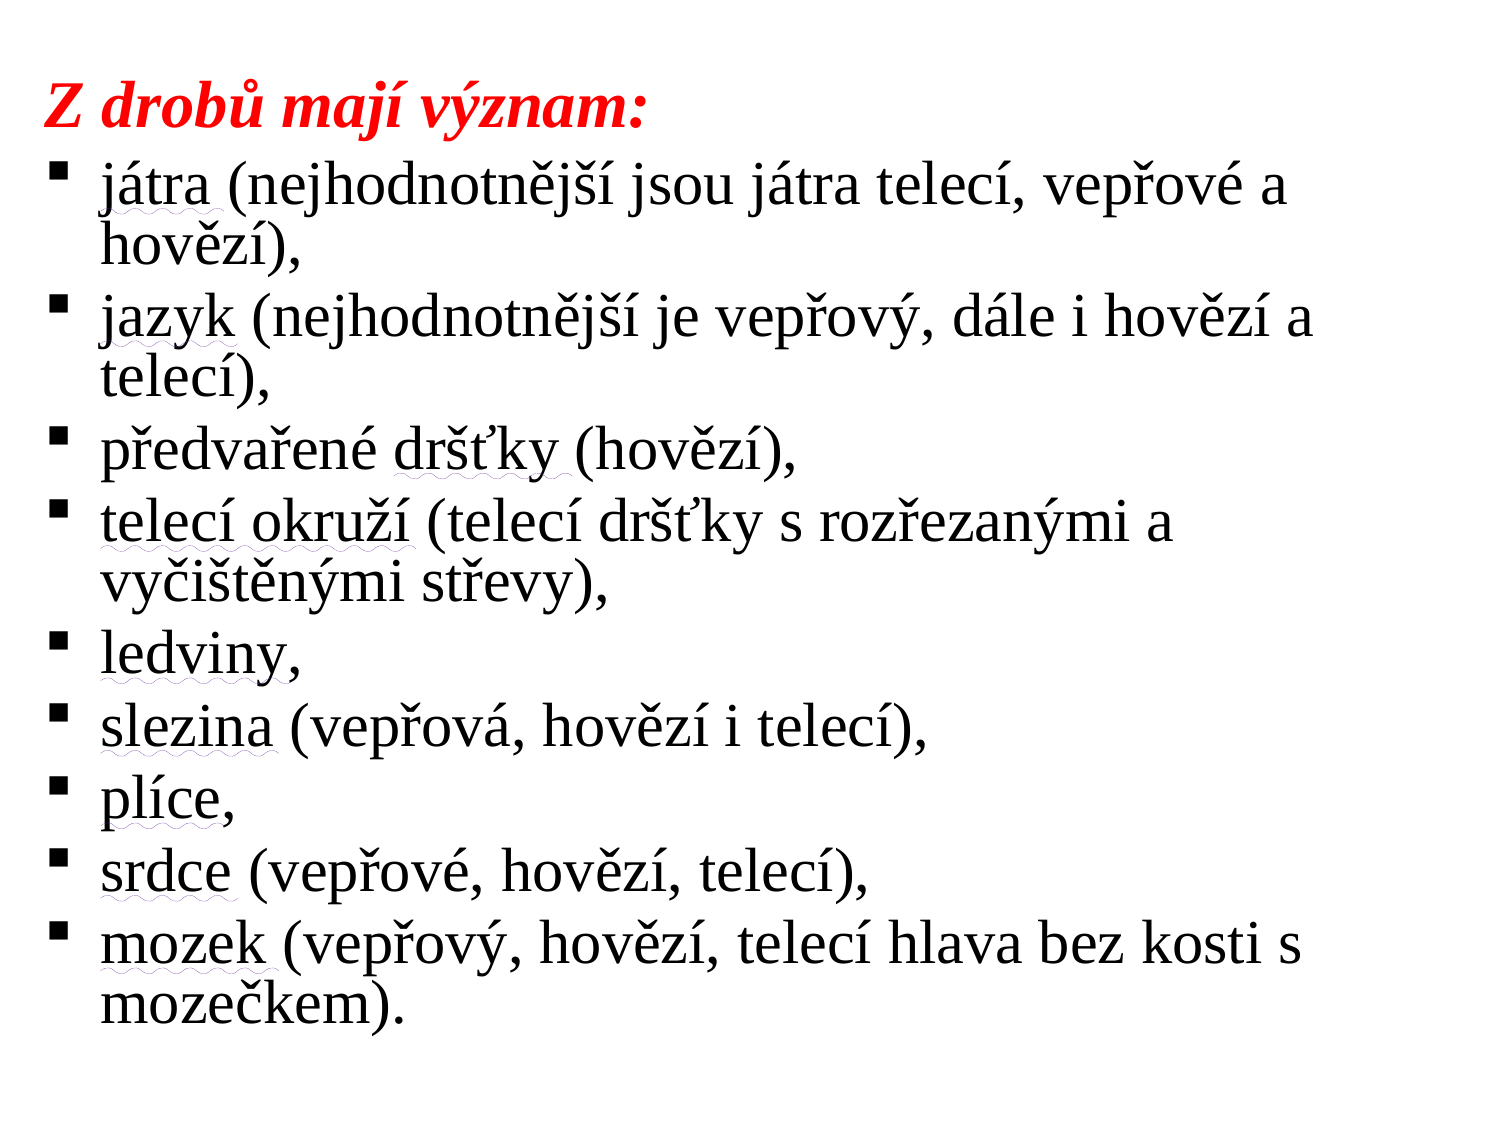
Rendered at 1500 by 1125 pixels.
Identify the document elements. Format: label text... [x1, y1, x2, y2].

list játra (nejhodnotnější jsou játra telecí, vepřové a hovězí), jazyk (nejhodnotnější je vepřový, dále i hovězí a telecí), předvařené dršťky (hovězí), telecí okruží (telecí dršťky s rozřezanými a vyčištěnými střevy), ledviny, slezina (vepřová, hovězí i telecí), plíce, srdce (vepřové, hovězí, telecí), mozek (vepřový, hovězí, telecí hlava bez kosti s mozečkem). [29, 148, 1436, 1095]
title Z drobů mají význam: [29, 42, 1436, 148]
